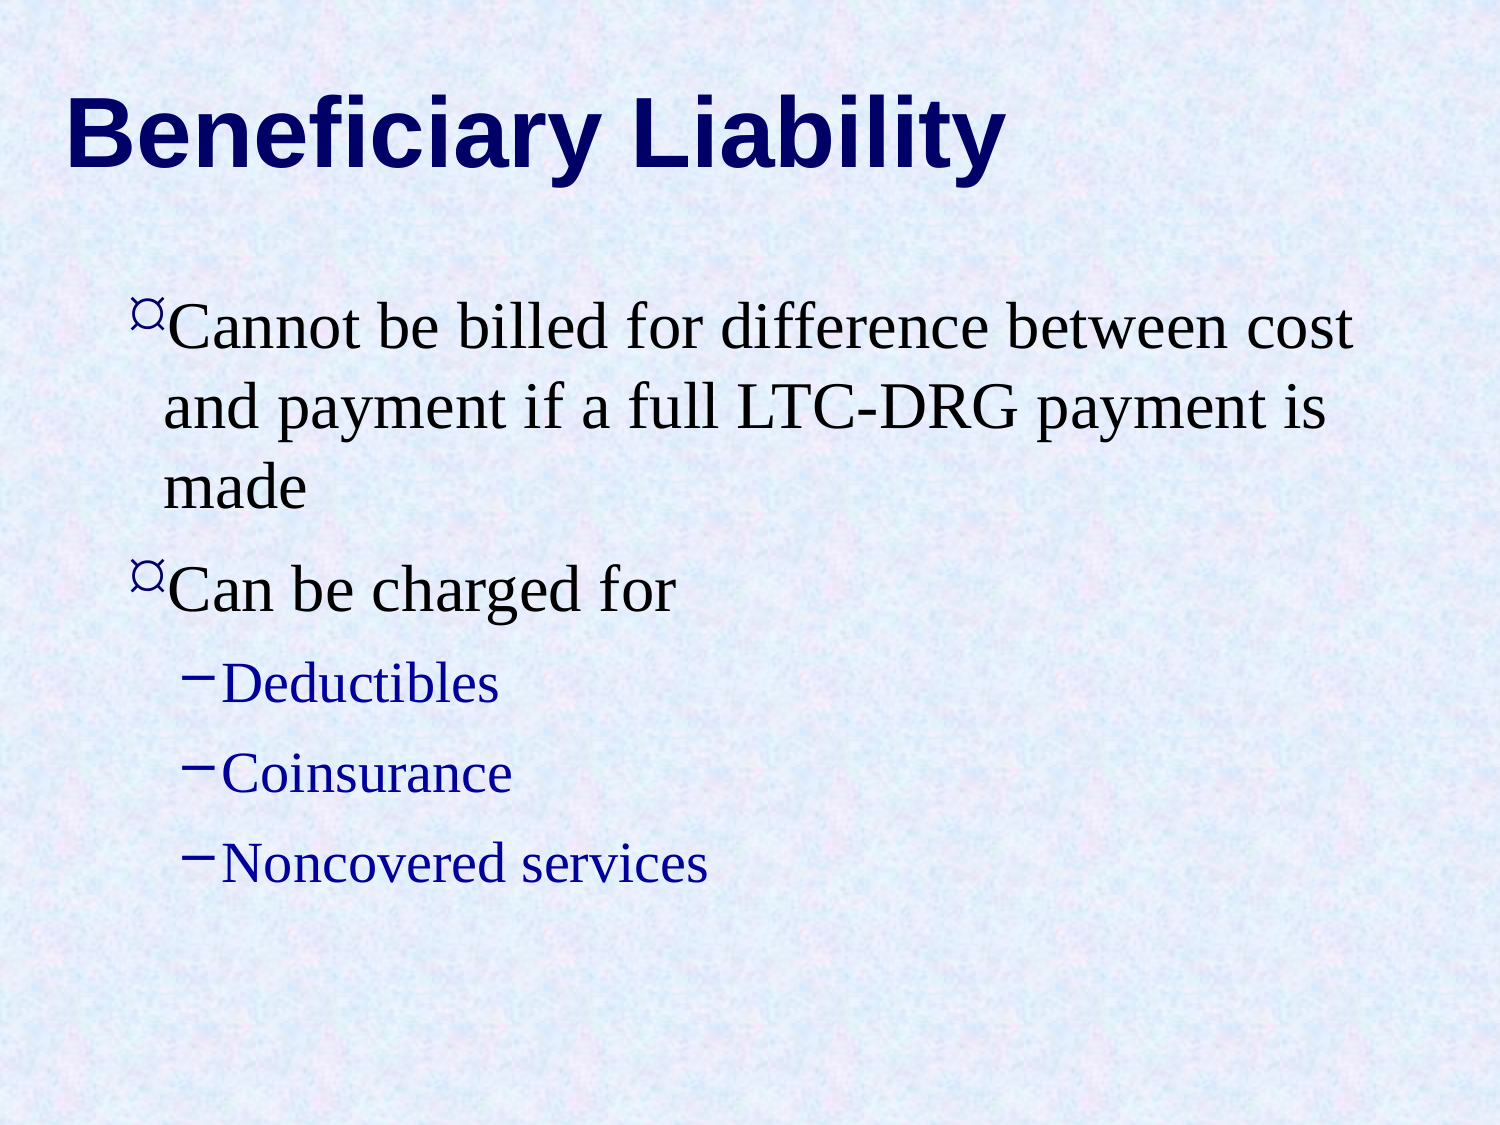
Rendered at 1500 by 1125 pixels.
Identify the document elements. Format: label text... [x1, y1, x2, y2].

title Beneficiary Liability [50, 37, 1450, 238]
list Cannot be billed for difference between cost and payment if a full LTC-DRG payment is made Can be charged for Deductibles Coinsurance Noncovered services [112, 275, 1375, 1050]
